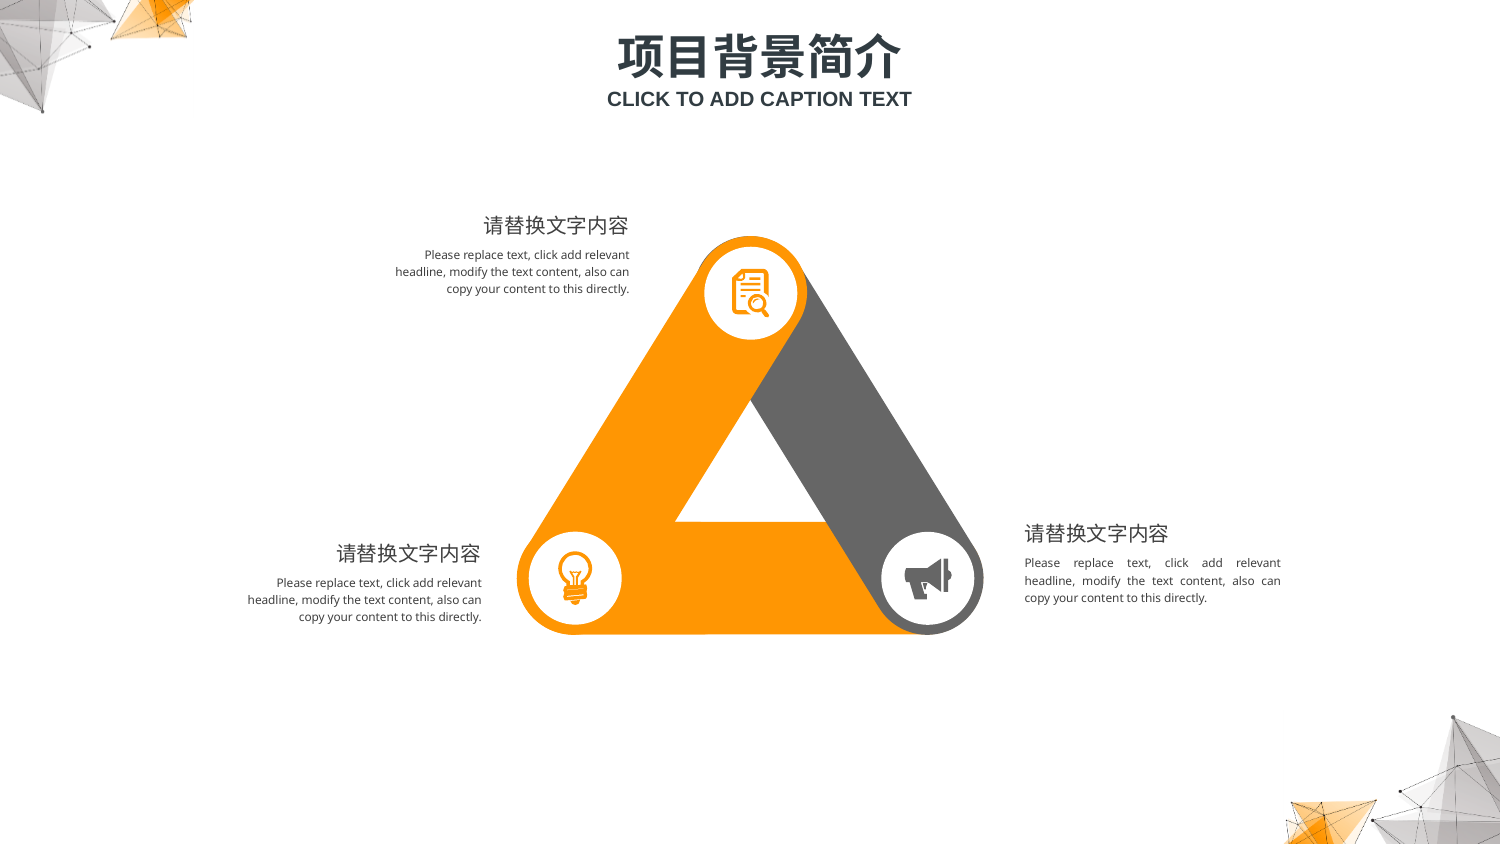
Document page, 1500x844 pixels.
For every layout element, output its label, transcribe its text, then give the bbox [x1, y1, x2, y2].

text_box 项目背景简介 [596, 26, 924, 84]
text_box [220, 527, 497, 632]
picture [1283, 710, 1500, 844]
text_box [516, 210, 984, 660]
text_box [368, 200, 645, 305]
picture [0, 0, 194, 118]
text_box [1009, 508, 1296, 613]
text_box CLICK TO ADD CAPTION TEXT [596, 85, 924, 111]
